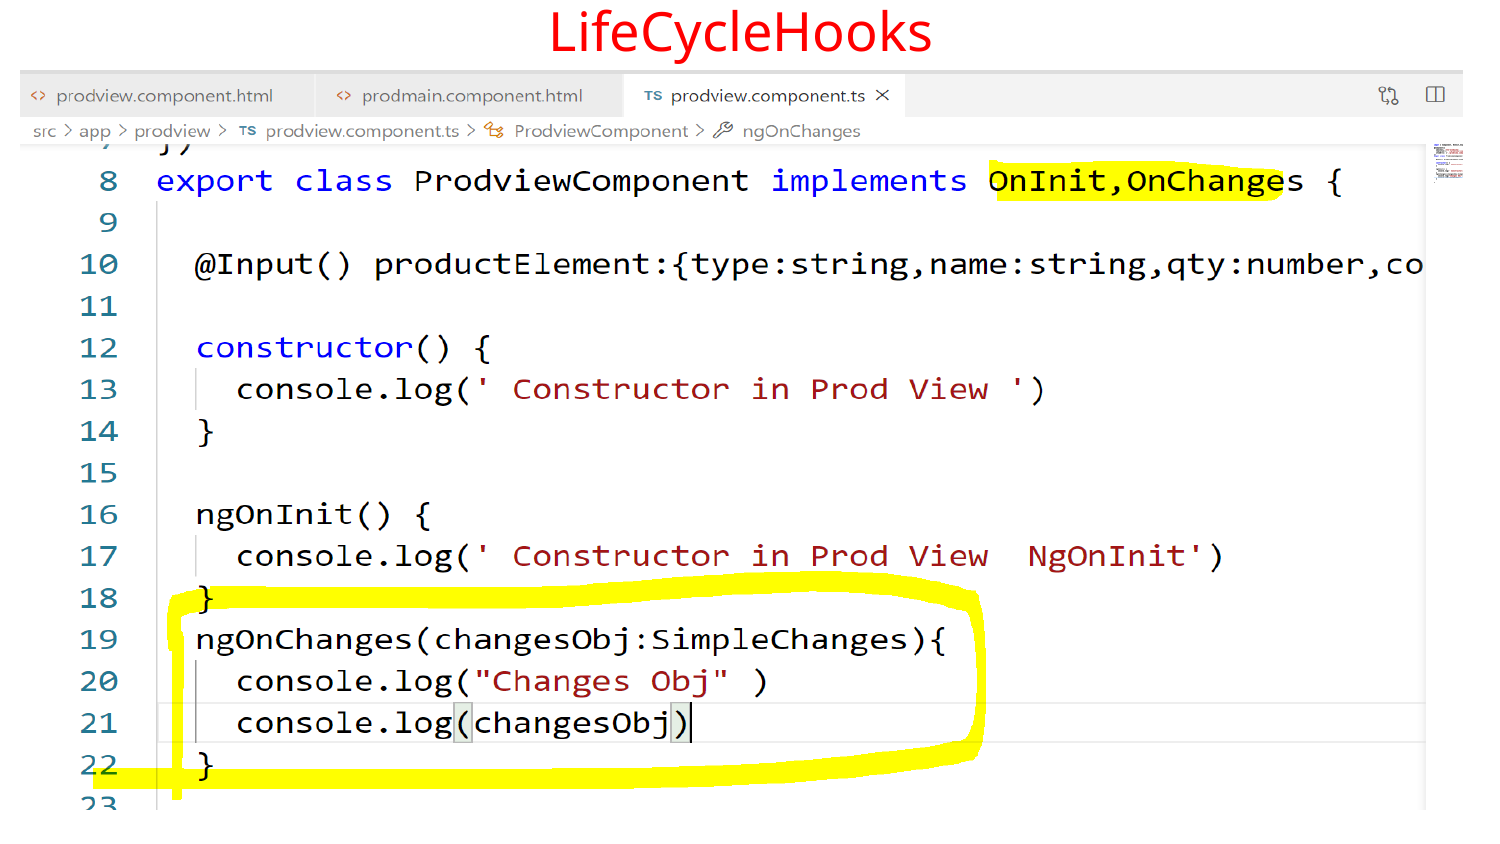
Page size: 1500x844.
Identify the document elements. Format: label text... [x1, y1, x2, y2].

text_box LifeCycleHooks [64, 0, 1418, 70]
picture [19, 70, 1463, 810]
